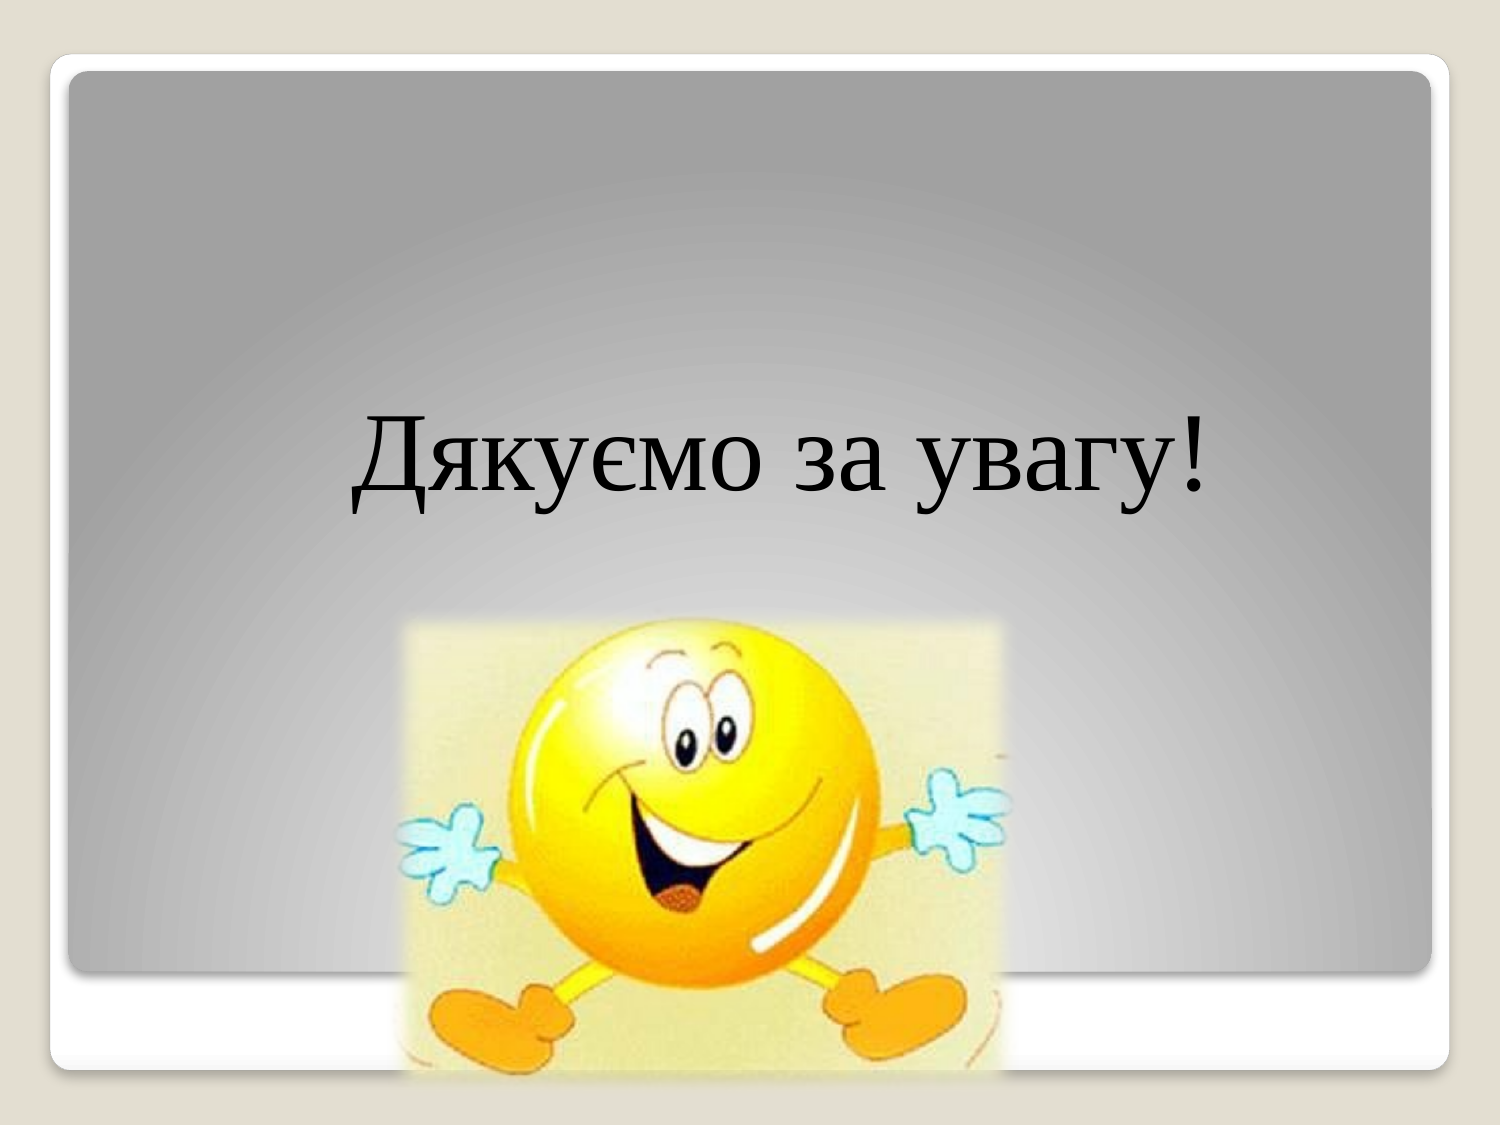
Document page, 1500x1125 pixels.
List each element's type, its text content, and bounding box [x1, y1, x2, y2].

list Дякуємо за увагу! [82, 86, 1425, 797]
picture [386, 604, 1020, 1097]
